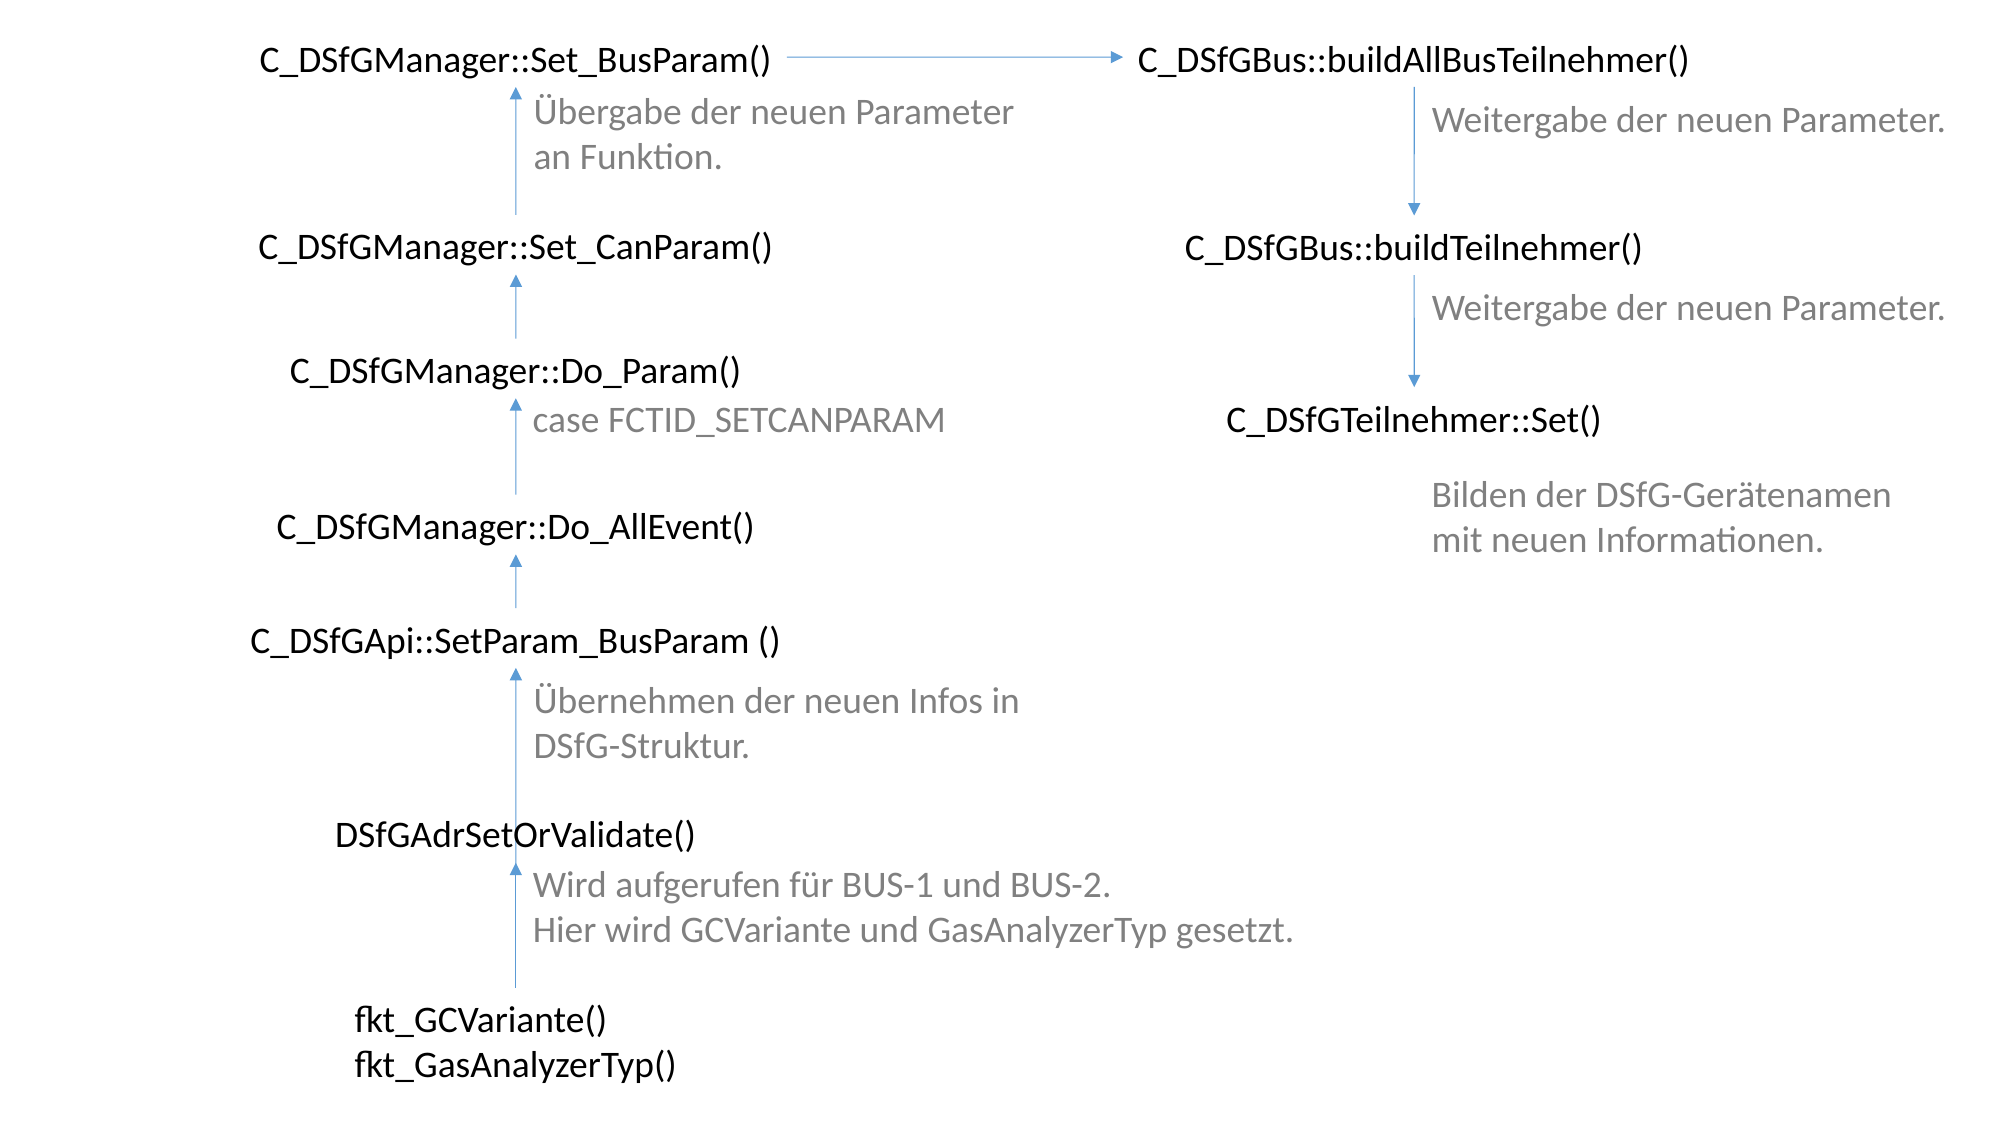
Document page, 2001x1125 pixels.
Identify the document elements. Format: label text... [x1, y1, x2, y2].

text_box Wird aufgerufen für BUS-1 und BUS-2. Hier wird GCVariante und GasAnalyzerTyp gesetzt. [518, 852, 1311, 958]
text_box C_DSfGTeilnehmer::Set() [1211, 387, 1617, 447]
text_box C_DSfGManager::Set_BusParam() [244, 27, 787, 87]
text_box Bilden der DSfG-Gerätenamen mit neuen Informationen. [1416, 462, 1908, 568]
text_box Weitergabe der neuen Parameter. [1417, 275, 1962, 336]
text_box DSfGAdrSetOrValidate() [320, 802, 515, 863]
text_box Übergabe der neuen Parameter an Funktion. [518, 79, 1030, 185]
text_box DSfGAdrSetOrValidate() [516, 802, 712, 863]
text_box Übernehmen der neuen Infos in DSfG-Struktur. [518, 668, 1036, 774]
text_box C_DSfGBus::buildAllBusTeilnehmer() [1123, 27, 1706, 87]
text_box C_DSfGManager::Set_CanParam() [243, 214, 789, 275]
text_box case FCTID_SETCANPARAM [517, 388, 962, 448]
text_box C_DSfGBus::buildTeilnehmer() [1169, 215, 1659, 276]
text_box C_DSfGManager::Do_AllEvent() [261, 494, 770, 555]
text_box fkt_GCVariante() fkt_GasAnalyzerTyp() [339, 987, 692, 1093]
text_box C_DSfGManager::Do_Param() [275, 338, 757, 399]
text_box Weitergabe der neuen Parameter. [1417, 87, 1962, 148]
text_box C_DSfGApi::SetParam_BusParam () [235, 608, 797, 668]
